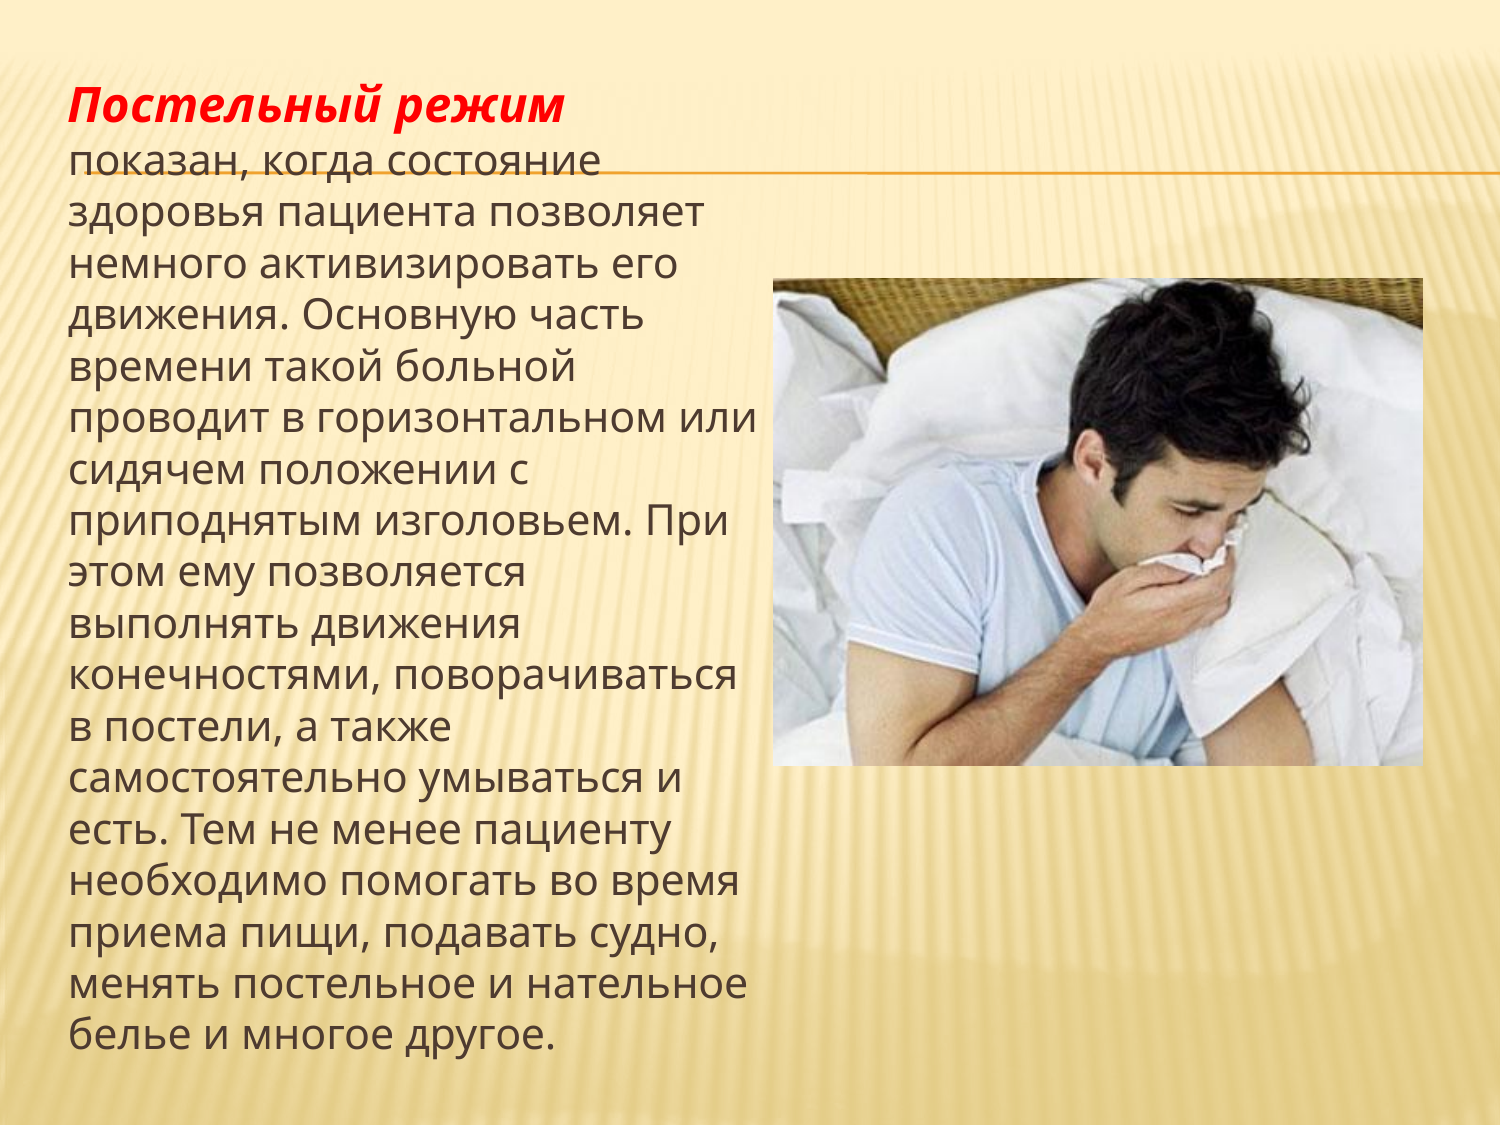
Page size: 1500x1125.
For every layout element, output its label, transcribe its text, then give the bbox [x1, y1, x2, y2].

list Постельный режим показан, когда состояние здоровья пациента позволяет немного активизировать его движения. Основную часть времени такой больной проводит в горизонтальном или сидячем положении с приподнятым изголовьем. При этом ему позволяется выполнять движения конечностями, поворачиваться в постели, а также самостоятельно умываться и есть. Тем не менее пациенту необходимо помогать во время приема пищи, подавать судно, менять постельное и нательное белье и многое другое. [53, 66, 774, 1083]
picture [773, 278, 1423, 766]
